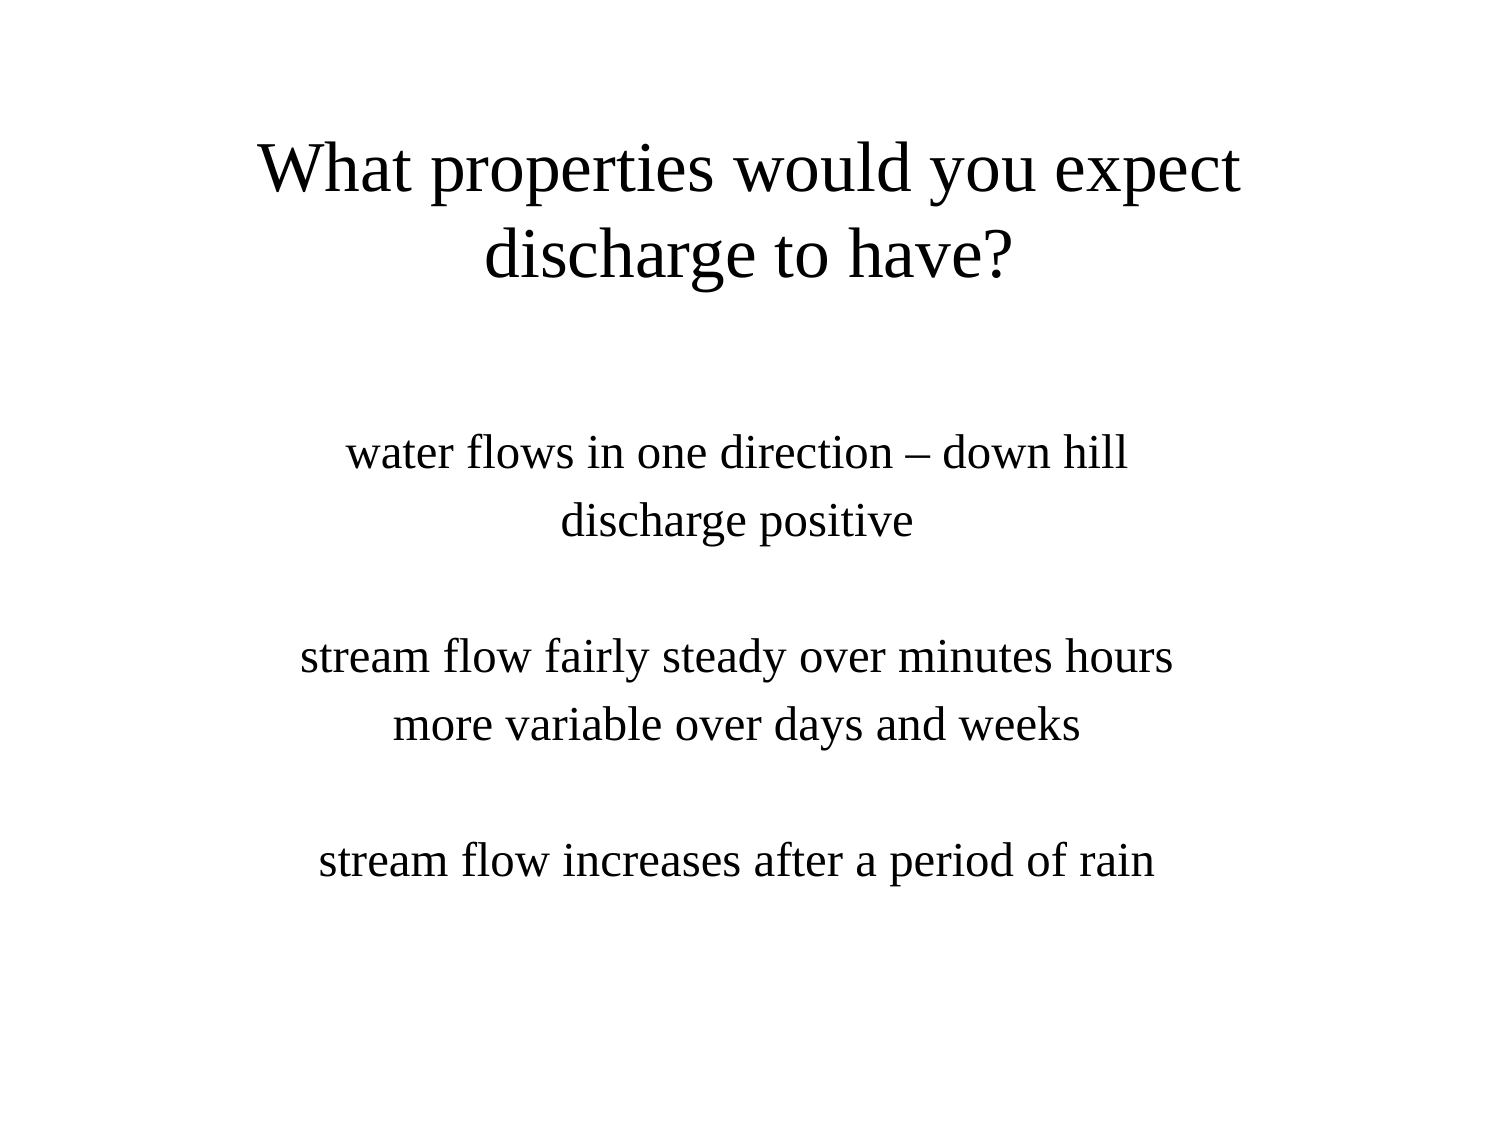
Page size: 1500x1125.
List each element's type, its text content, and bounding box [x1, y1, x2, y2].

list water flows in one direction – down hill discharge positive stream flow fairly steady over minutes hours more variable over days and weeks stream flow increases after a period of rain [62, 412, 1413, 900]
title What properties would you expect discharge to have? [0, 112, 1500, 300]
